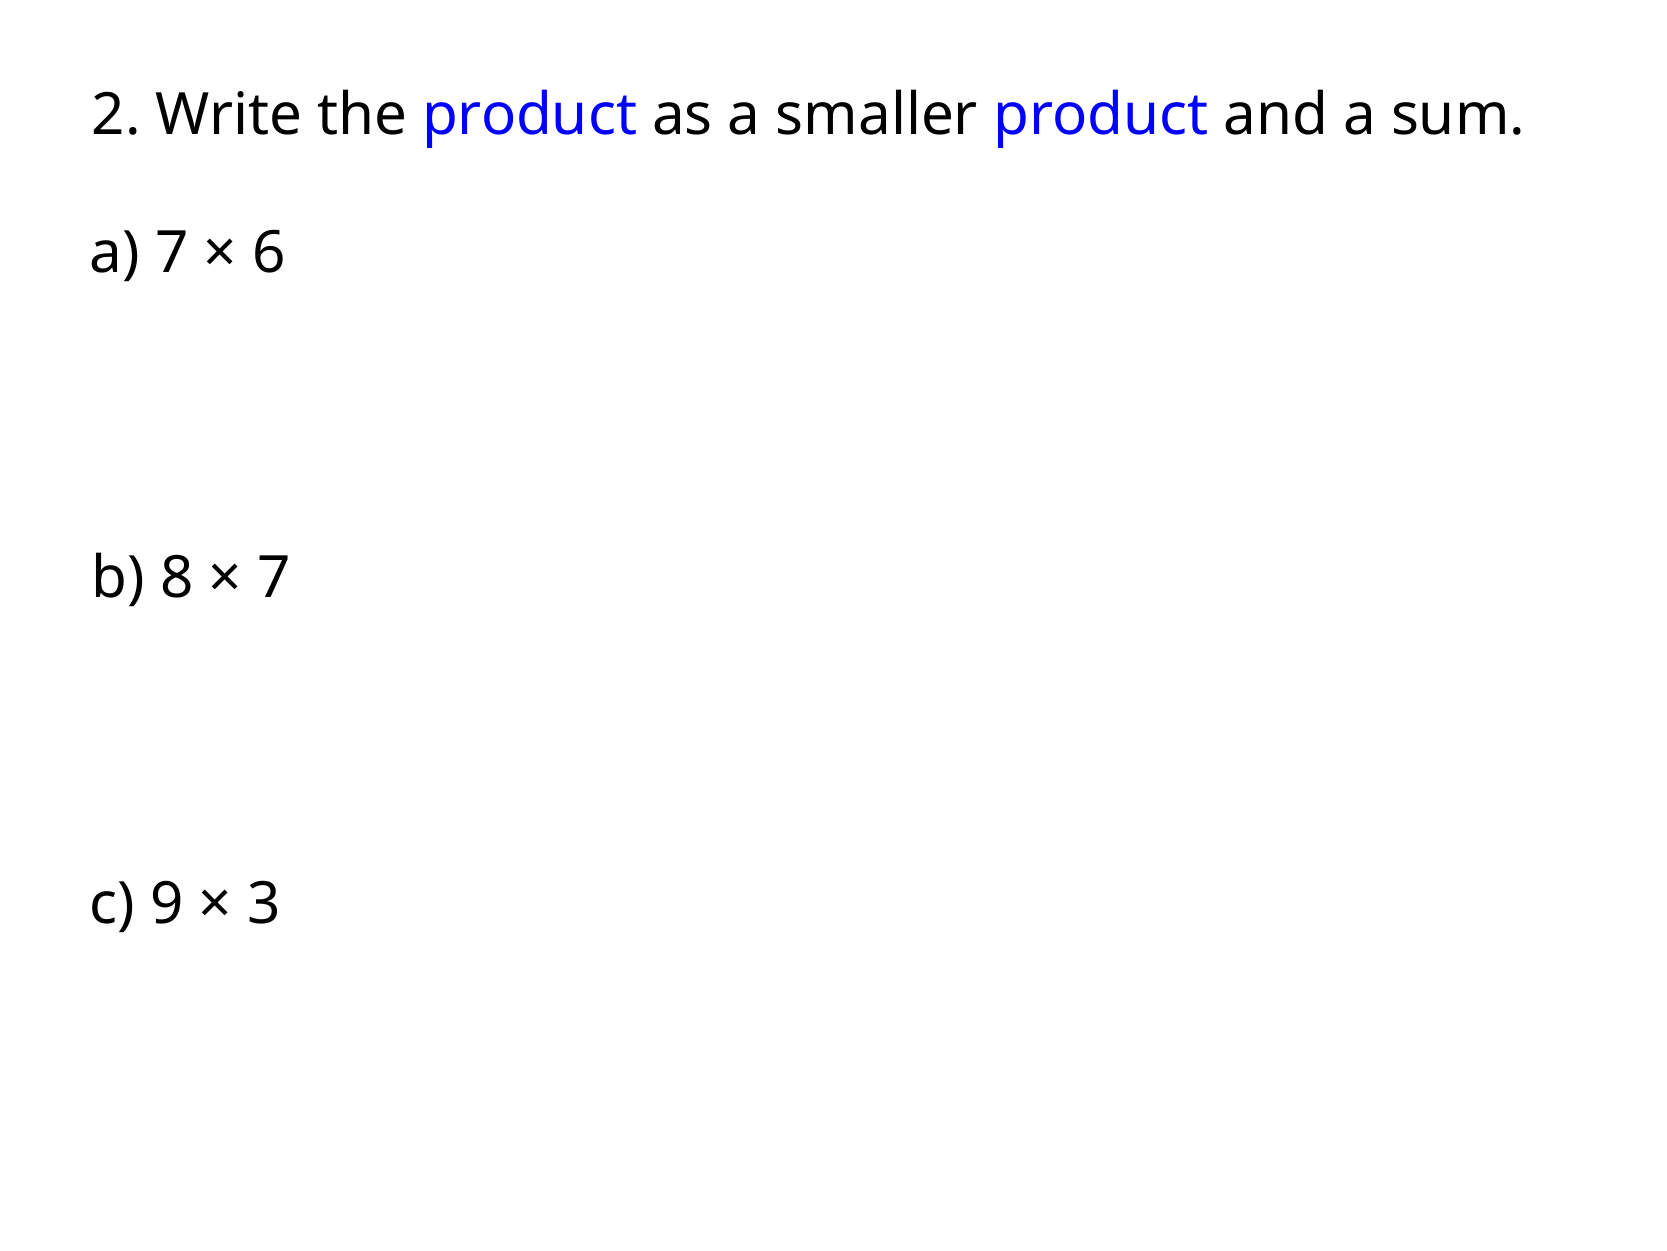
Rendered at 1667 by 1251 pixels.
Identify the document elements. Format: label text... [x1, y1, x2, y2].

text_box 2. Write the product as a smaller product and a sum. [77, 68, 1639, 154]
text_box a) 7 × 6 [74, 206, 321, 291]
text_box c) 9 × 3 [74, 858, 319, 943]
text_box b) 8 × 7 [77, 531, 323, 616]
